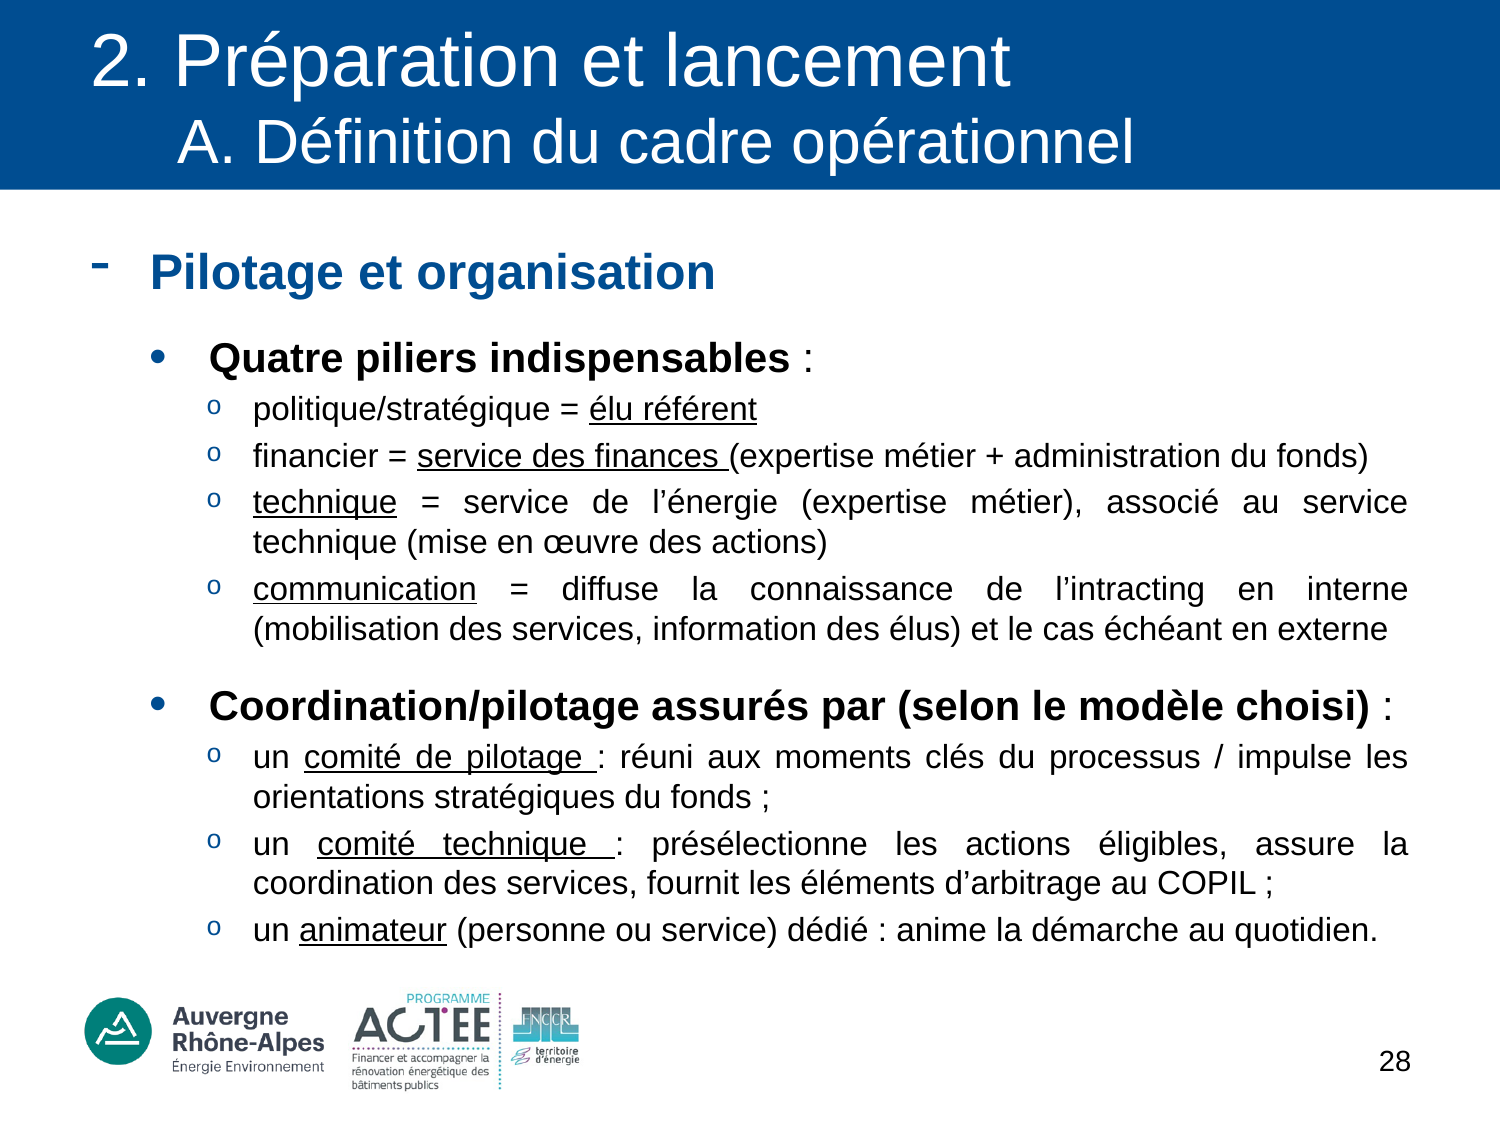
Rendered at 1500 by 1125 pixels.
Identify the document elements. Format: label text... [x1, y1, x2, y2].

list Pilotage et organisation Quatre piliers indispensables : politique/stratégique = élu référent financier = service des finances (expertise métier + administration du fonds) technique = service de l’énergie (expertise métier), associé au service technique (mise en œuvre des actions) communication = diffuse la connaissance de l’intracting en interne (mobilisation des services, information des élus) et le cas échéant en externe Coordination/pilotage assurés par (selon le modèle choisi) : un comité de pilotage : réuni aux moments clés du processus / impulse les orientations stratégiques du fonds ; un comité technique : présélectionne les actions éligibles, assure la coordination des services, fournit les éléments d’arbitrage au COPIL ; un animateur (personne ou service) dédié : anime la démarche au quotidien. [74, 231, 1426, 977]
picture [348, 987, 586, 1094]
picture [76, 987, 337, 1085]
title 2. Préparation et lancement A. Définition du cadre opérationnel [74, 0, 1426, 188]
